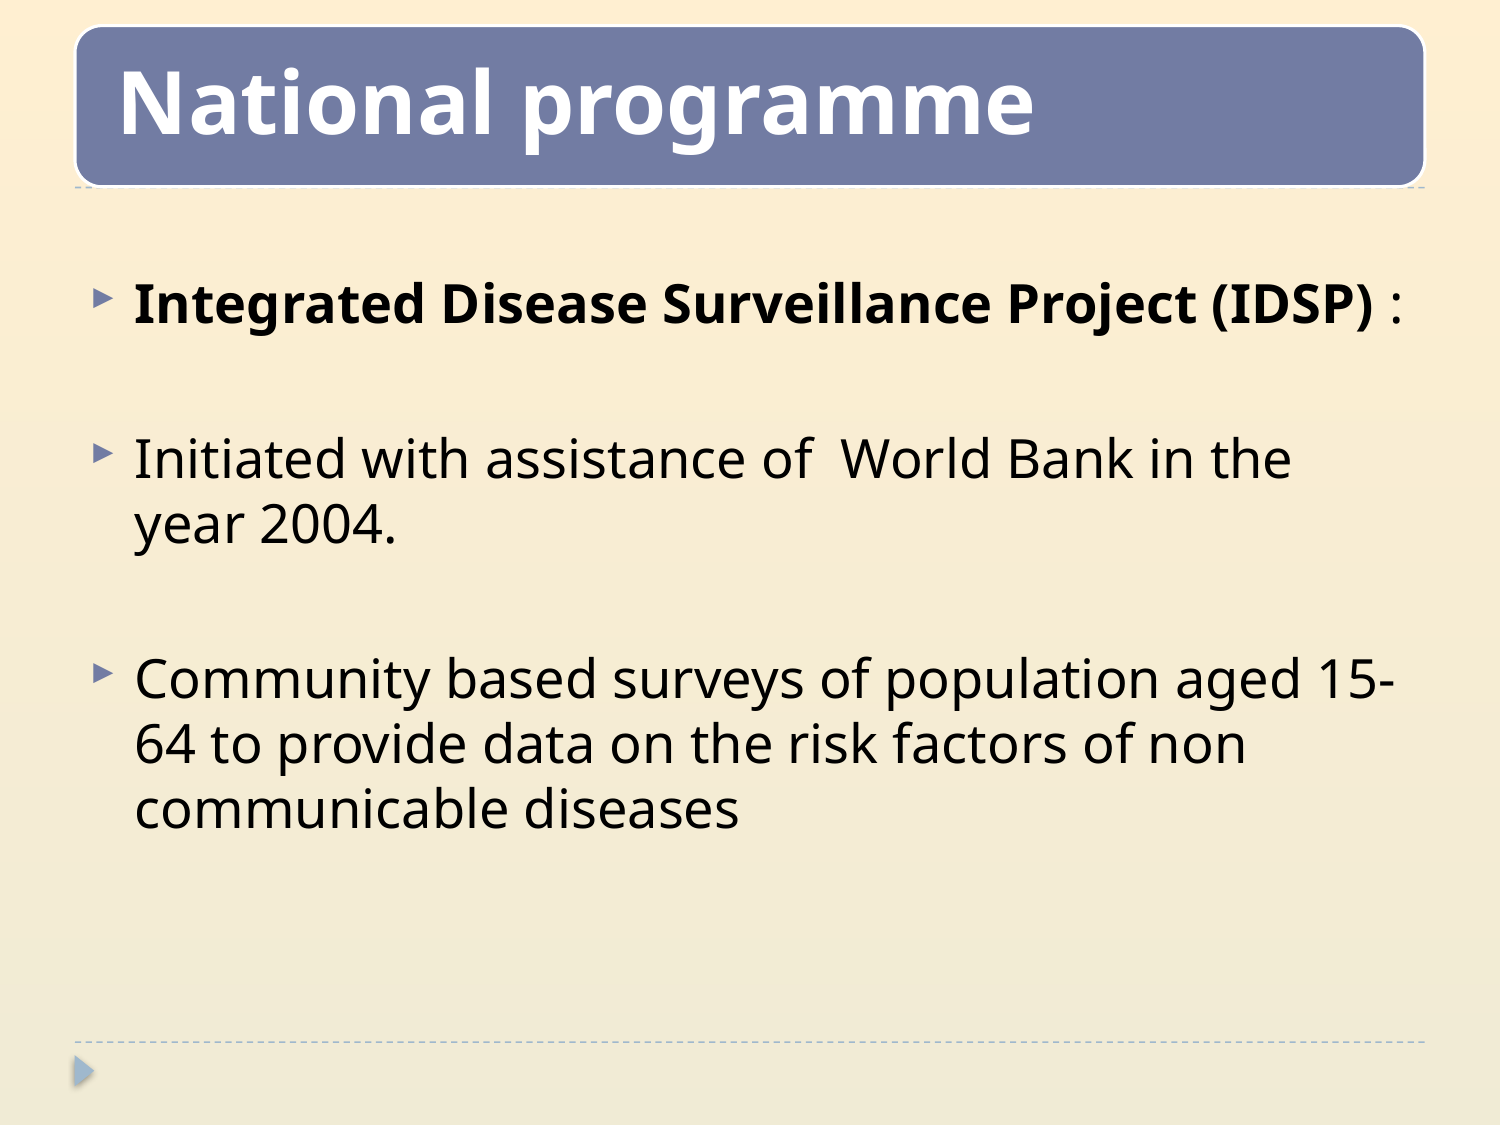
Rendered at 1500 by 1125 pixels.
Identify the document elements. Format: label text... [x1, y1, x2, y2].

list Integrated Disease Surveillance Project (IDSP) : Initiated with assistance of World Bank in the year 2004. Community based surveys of population aged 15-64 to provide data on the risk factors of non communicable diseases [75, 262, 1425, 791]
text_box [74, 24, 1426, 188]
